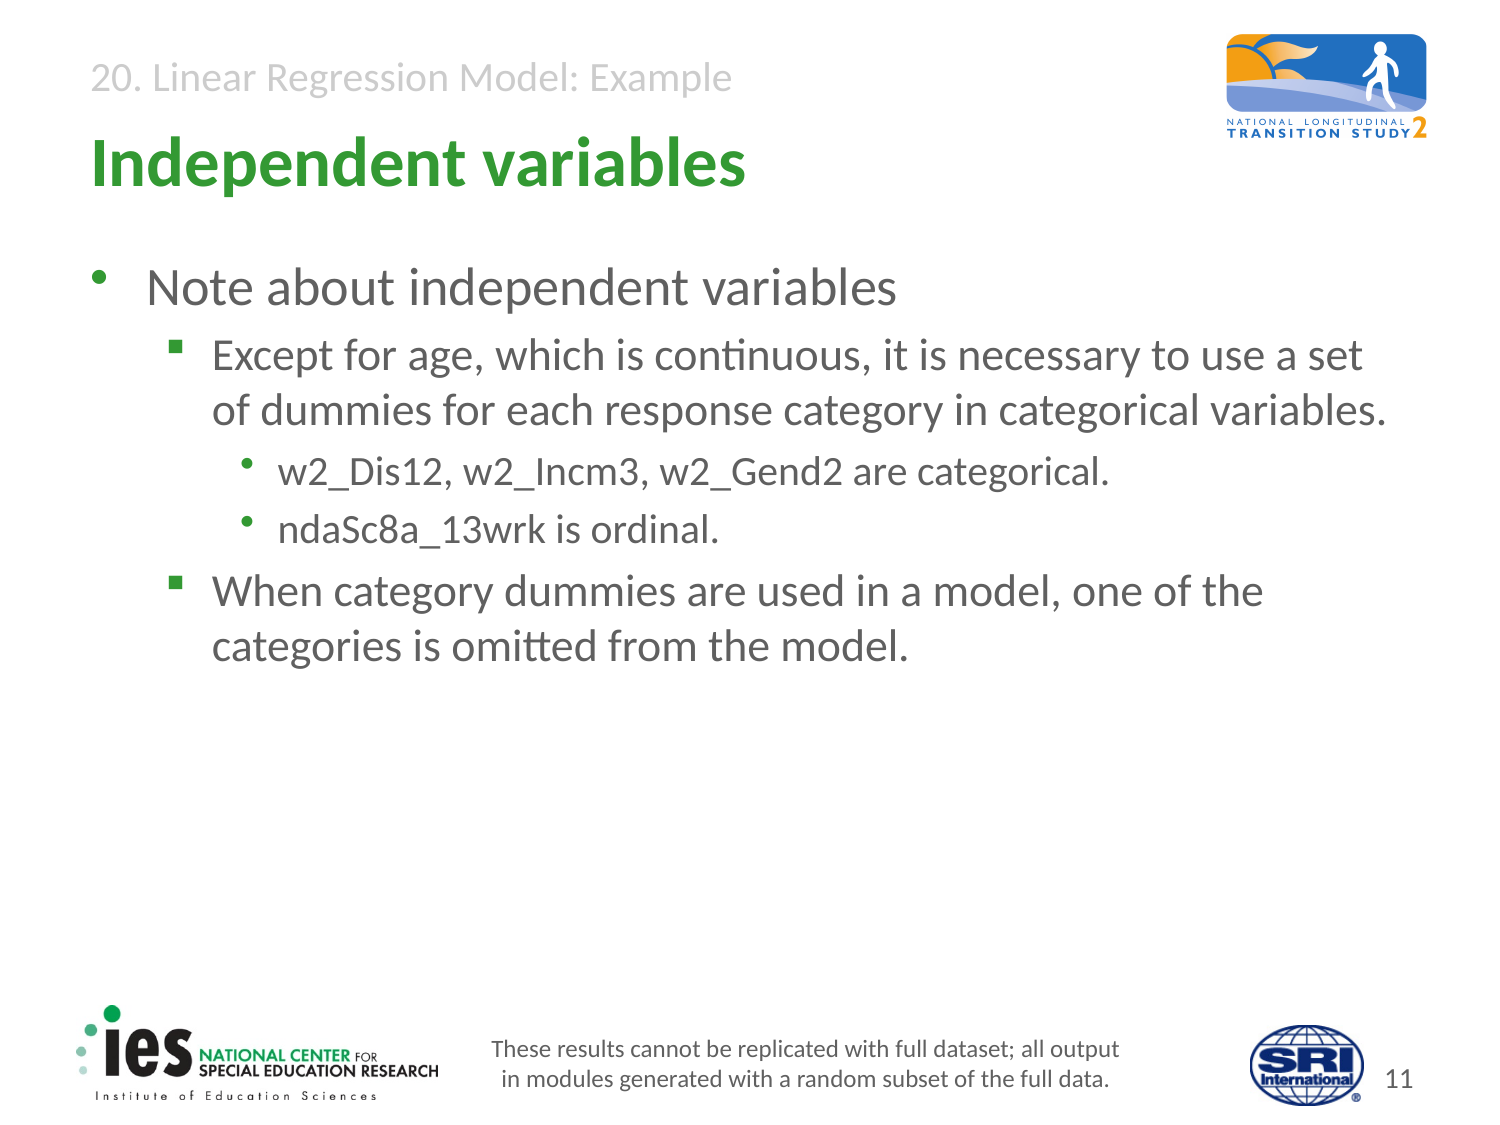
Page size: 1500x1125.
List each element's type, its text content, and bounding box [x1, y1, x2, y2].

slide_number 10 [1324, 1051, 1429, 1125]
list Note about independent variables Except for age, which is continuous, it is necessary to use a set of dummies for each response category in categorical variables. w2_Dis12, w2_Incm3, w2_Gend2 are categorical. ndaSc8a_13wrk is ordinal. When category dummies are used in a model, one of the categories is omitted from the model. [74, 243, 1426, 987]
title Independent variables [74, 90, 1426, 226]
picture [76, 1005, 438, 1100]
footer These results cannot be replicated with full dataset; all output in modules generated with a random subset of the full data. [299, 1024, 1313, 1104]
picture [1250, 1025, 1364, 1106]
